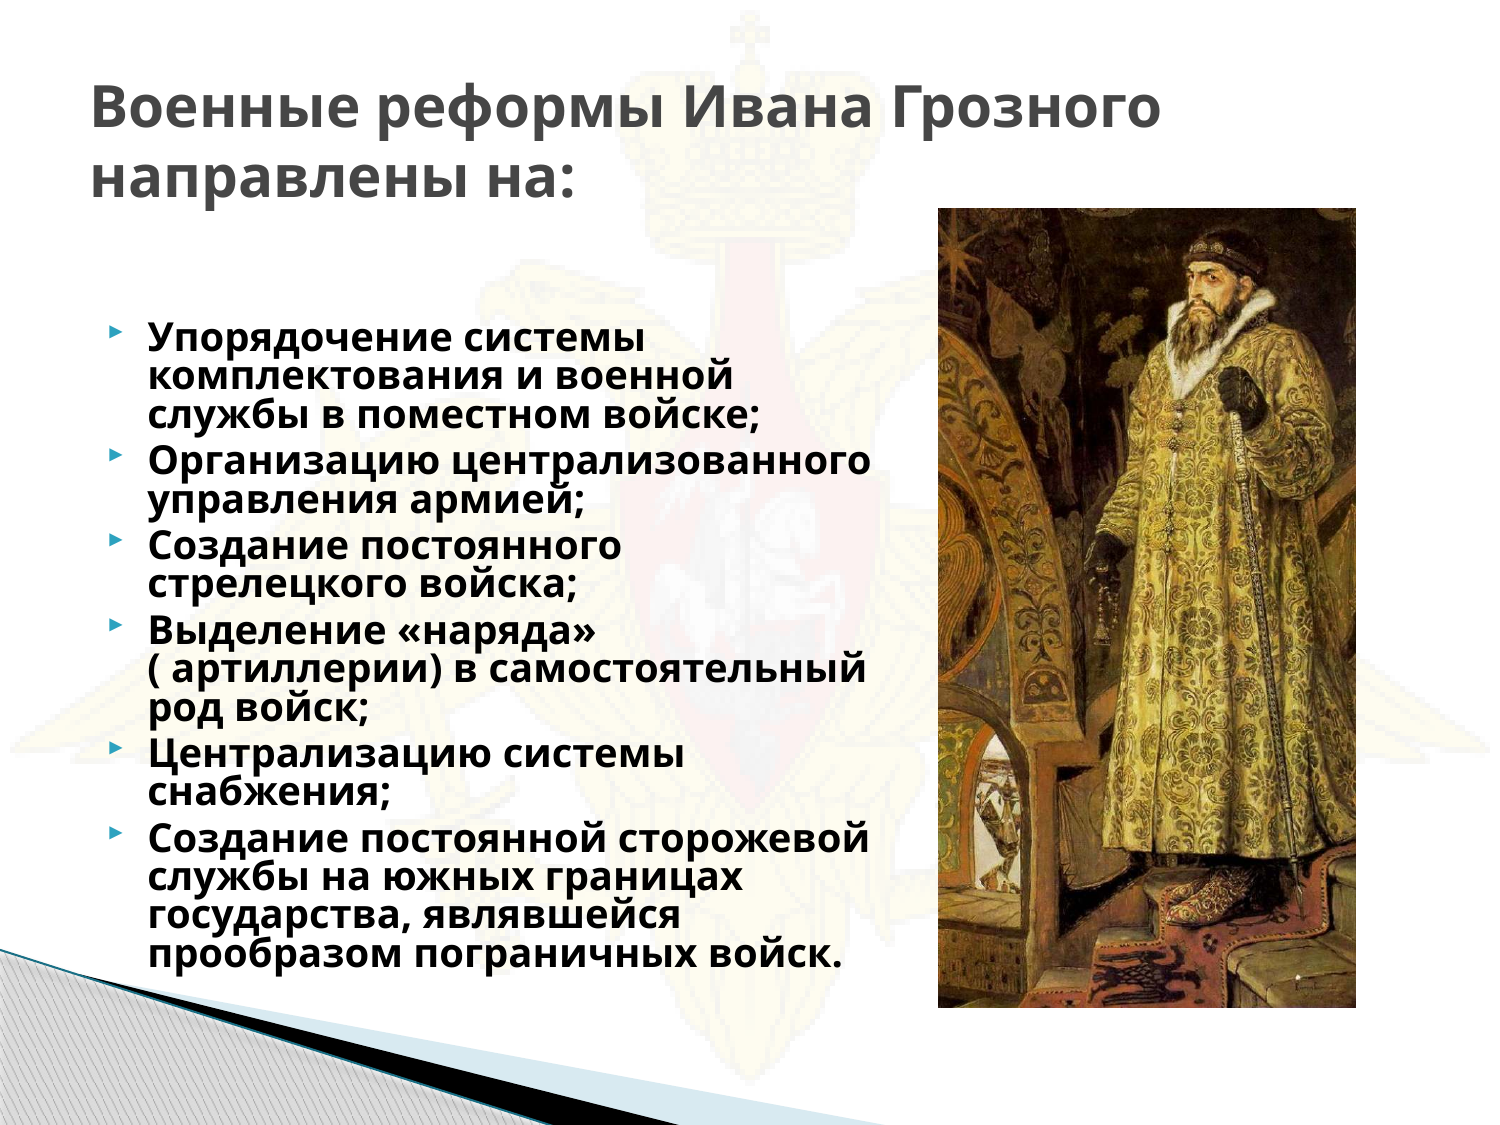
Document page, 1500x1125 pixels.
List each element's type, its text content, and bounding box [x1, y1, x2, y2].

title Военные реформы Ивана Грозного направлены на: [75, 45, 1425, 233]
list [938, 207, 1356, 1008]
list Упорядочение системы комплектования и военной службы в поместном войске; Организацию централизованного управления армией; Создание постоянного стрелецкого войска; Выделение «наряда» ( артиллерии) в самостоятельный род войск; Централизацию системы снабжения; Создание постоянной сторожевой службы на южных границах государства, являвшейся прообразом пограничных войск. [75, 262, 892, 1047]
